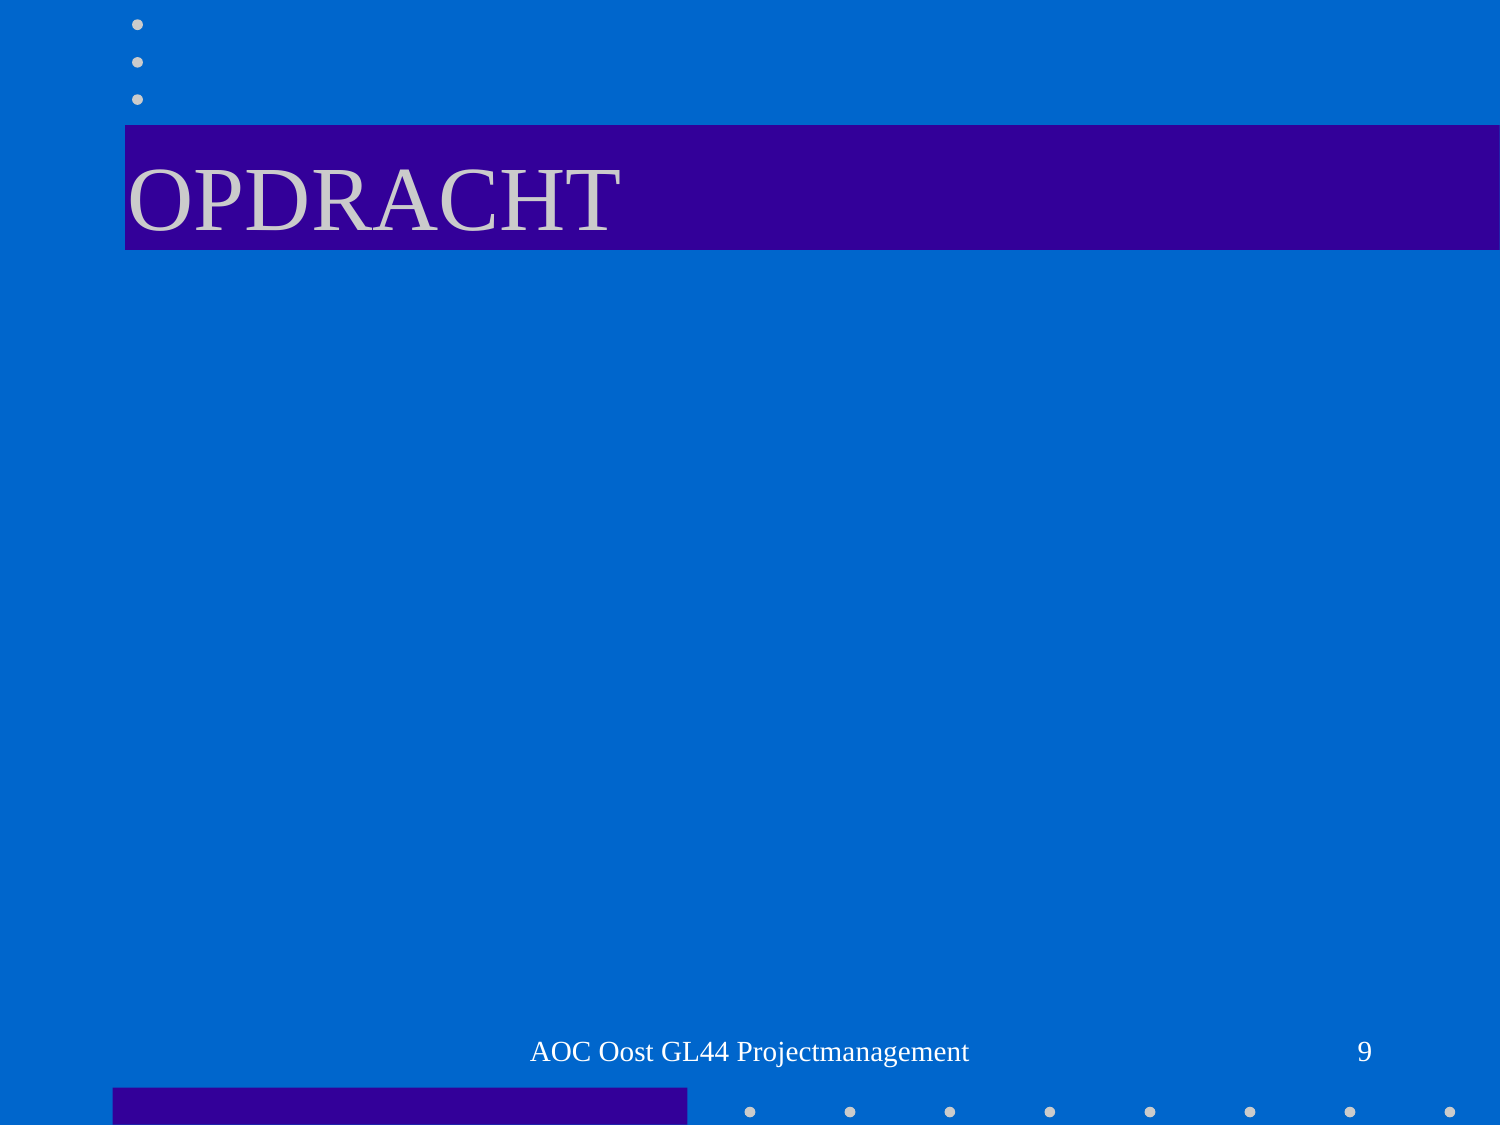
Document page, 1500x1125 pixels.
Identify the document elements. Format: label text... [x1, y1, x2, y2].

footer AOC Oost GL44 Projectmanagement [512, 1012, 988, 1088]
title OPDRACHT [112, 99, 1388, 288]
slide_number 9 [1074, 1012, 1388, 1088]
